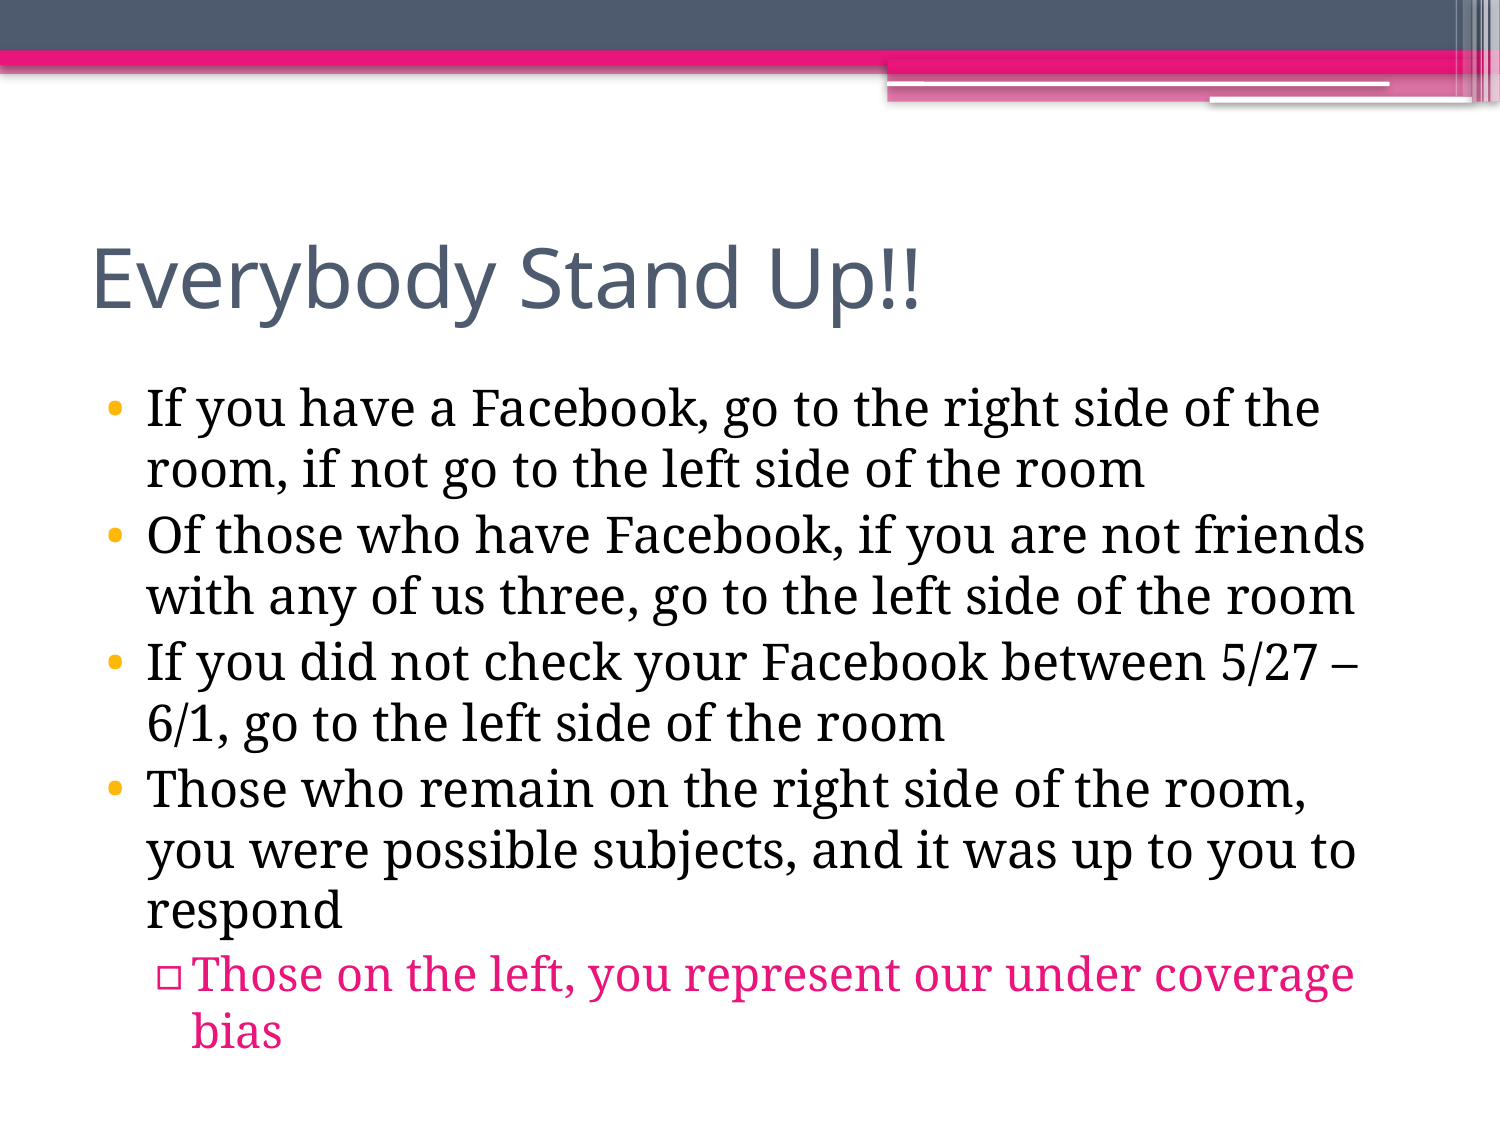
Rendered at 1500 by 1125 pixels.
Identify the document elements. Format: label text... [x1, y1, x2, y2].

title Everybody Stand Up!! [75, 187, 1425, 363]
list If you have a Facebook, go to the right side of the room, if not go to the left side of the room Of those who have Facebook, if you are not friends with any of us three, go to the left side of the room If you did not check your Facebook between 5/27 – 6/1, go to the left side of the room Those who remain on the right side of the room, you were possible subjects, and it was up to you to respond Those on the left, you represent our under coverage bias [75, 368, 1425, 1079]
